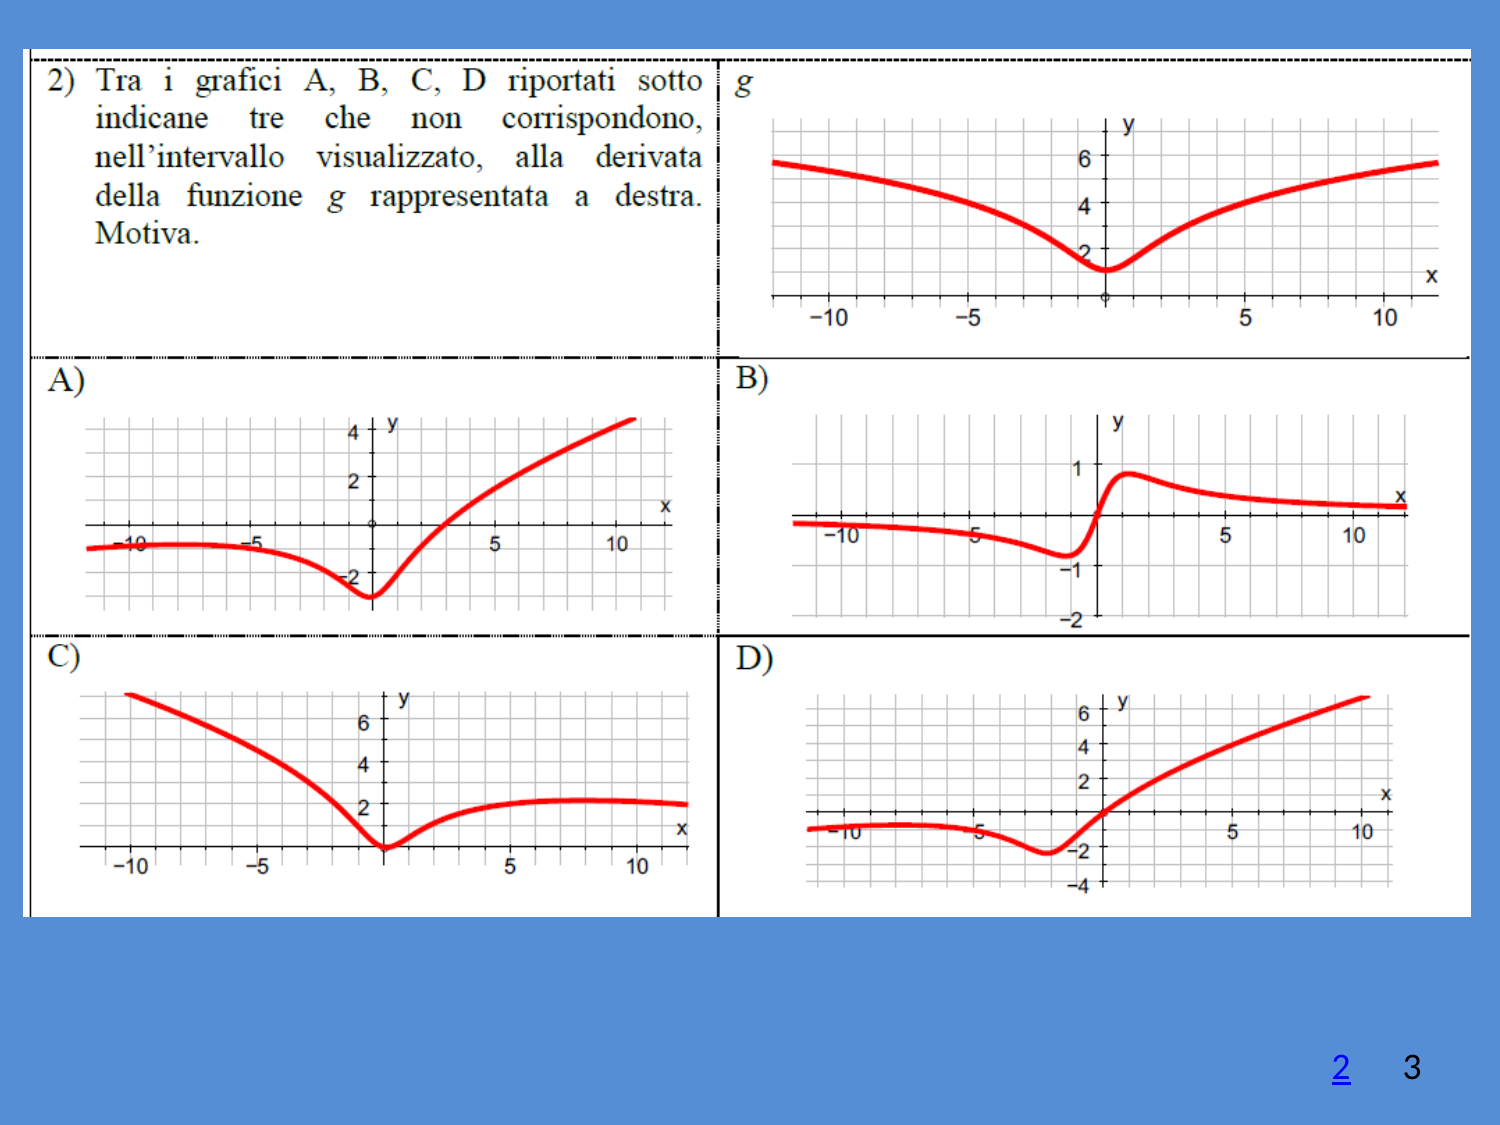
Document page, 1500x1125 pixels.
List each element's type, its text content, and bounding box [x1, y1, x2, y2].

text_box 3 [1387, 1034, 1447, 1095]
picture [23, 49, 1471, 918]
text_box 2 [1316, 1034, 1376, 1095]
